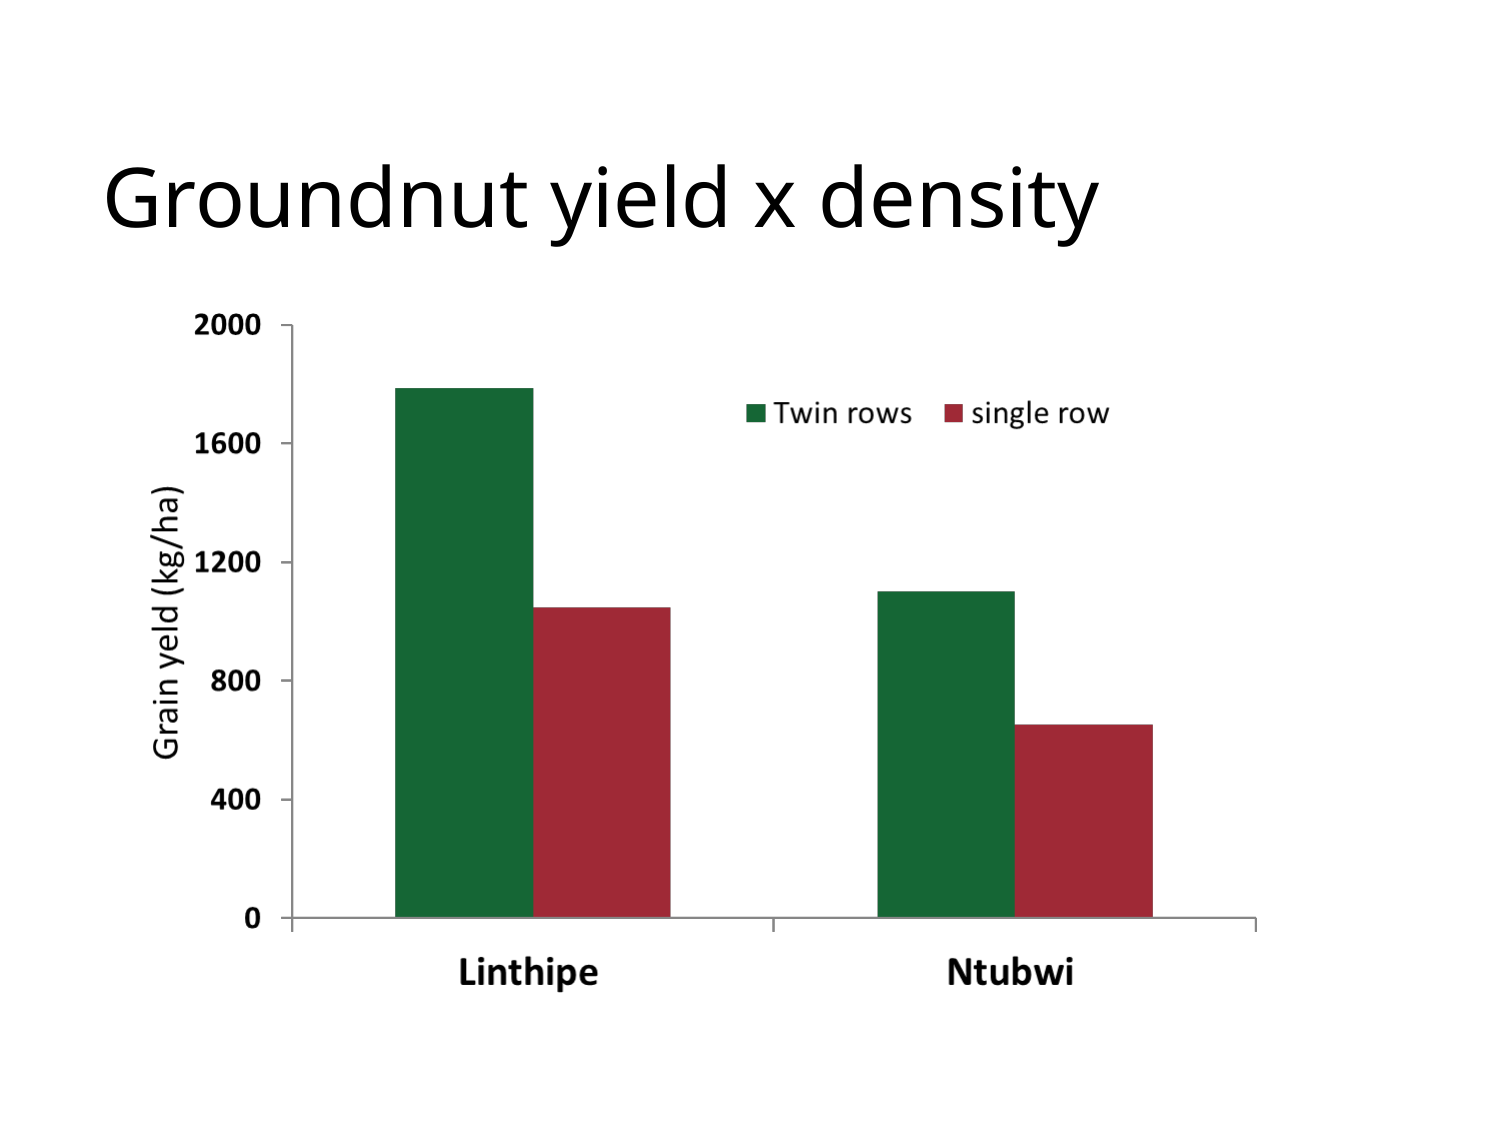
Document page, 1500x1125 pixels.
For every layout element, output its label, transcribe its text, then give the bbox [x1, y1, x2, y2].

picture [61, 287, 1413, 1030]
subtitle Groundnut yield x density [87, 137, 1213, 275]
